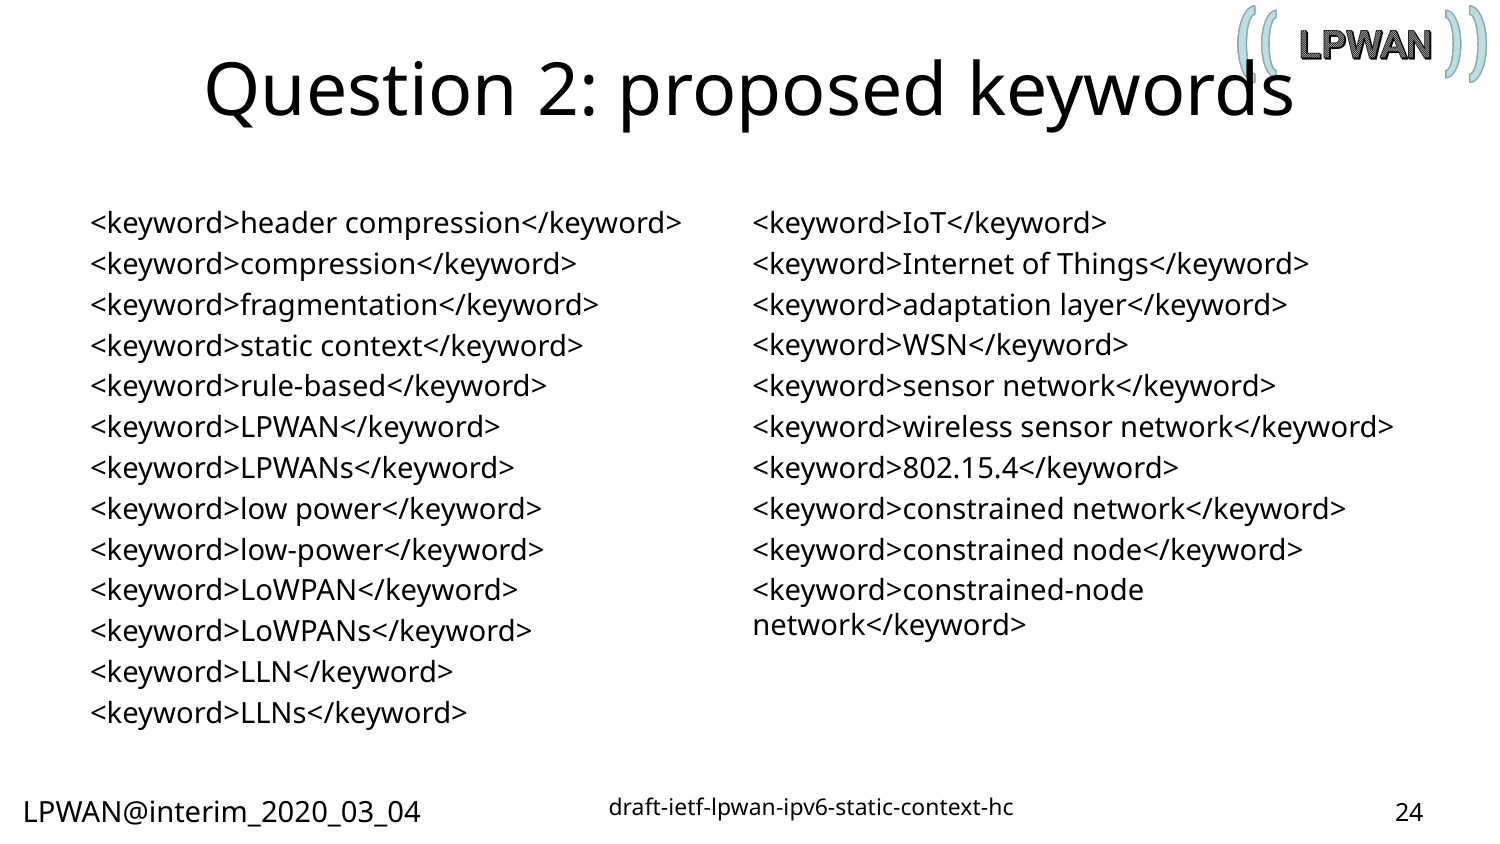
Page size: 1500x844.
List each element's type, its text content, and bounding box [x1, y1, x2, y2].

title Question 2: proposed keywords [75, 33, 1425, 139]
list <keyword>header compression</keyword> <keyword>compression</keyword> <keyword>fragmentation</keyword> <keyword>static context</keyword> <keyword>rule-based</keyword> <keyword>LPWAN</keyword> <keyword>LPWANs</keyword> <keyword>low power</keyword> <keyword>low-power</keyword> <keyword>LoWPAN</keyword> <keyword>LoWPANs</keyword> <keyword>LLN</keyword> <keyword>LLNs</keyword> [75, 196, 738, 784]
picture [1237, 5, 1487, 83]
slide_number 24 [1358, 791, 1439, 837]
text_box <keyword>IoT</keyword> <keyword>Internet of Things</keyword> <keyword>adaptation layer</keyword> <keyword>WSN</keyword> <keyword>sensor network</keyword> <keyword>wireless sensor network</keyword> <keyword>802.15.4</keyword> <keyword>constrained network</keyword> <keyword>constrained node</keyword> <keyword>constrained-node network</keyword> [737, 196, 1425, 783]
